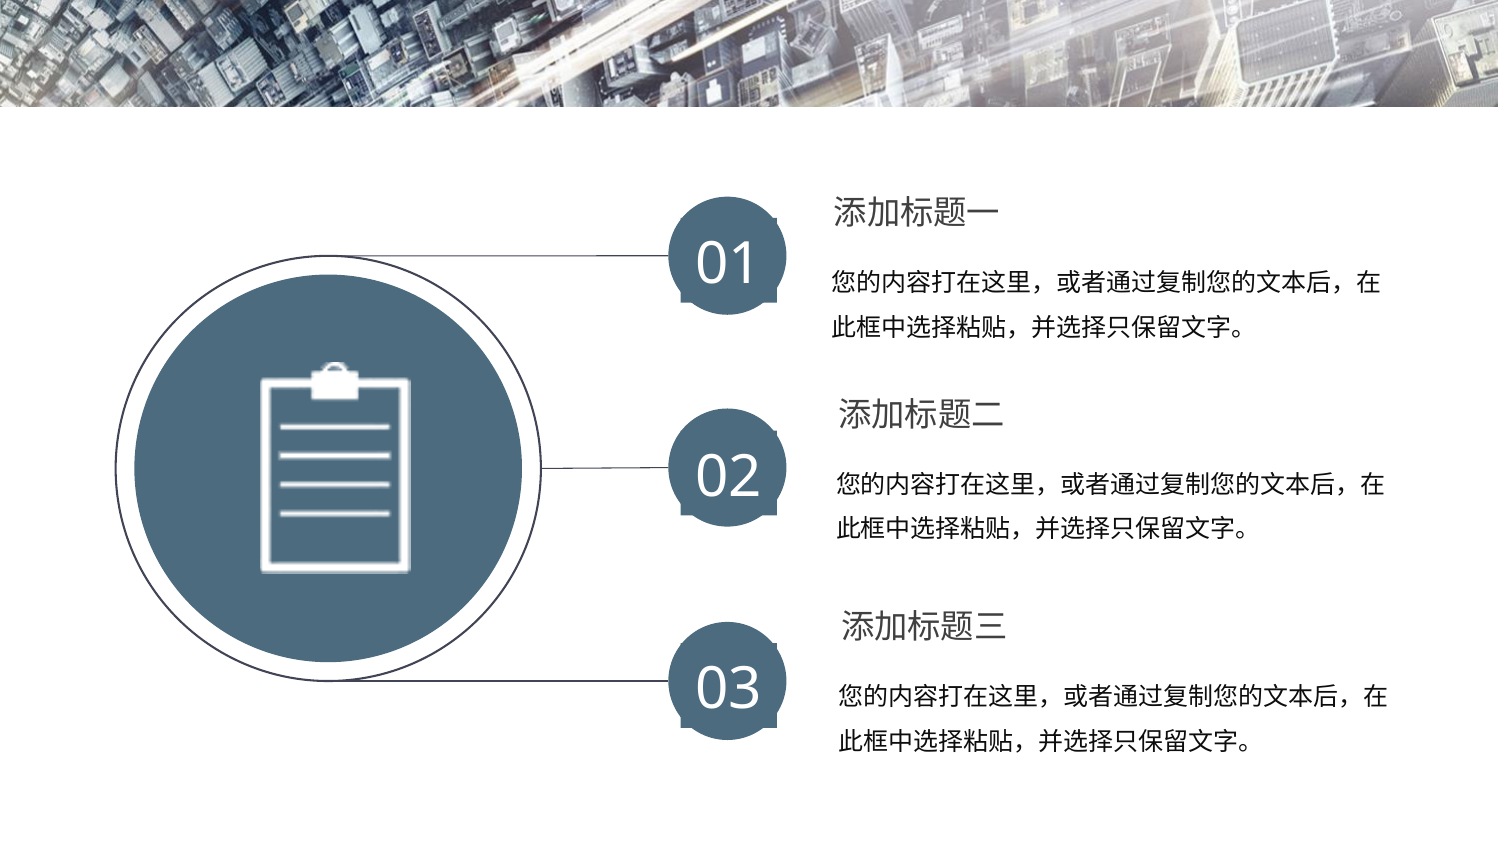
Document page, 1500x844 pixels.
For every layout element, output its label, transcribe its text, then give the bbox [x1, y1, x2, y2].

text_box 您的内容打在这里，或者通过复制您的文本后，在此框中选择粘贴，并选择只保留文字。 [824, 658, 1407, 763]
text_box 您的内容打在这里，或者通过复制您的文本后，在此框中选择粘贴，并选择只保留文字。 [816, 243, 1399, 349]
text_box 添加标题二 [823, 385, 1156, 441]
text_box [114, 254, 542, 683]
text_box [668, 408, 787, 527]
picture [0, 0, 1498, 107]
picture [260, 362, 411, 574]
text_box 您的内容打在这里，或者通过复制您的文本后，在此框中选择粘贴，并选择只保留文字。 [821, 445, 1404, 551]
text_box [668, 621, 787, 740]
text_box 添加标题三 [826, 598, 1159, 653]
text_box 添加标题一 [819, 183, 1151, 239]
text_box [668, 196, 787, 315]
